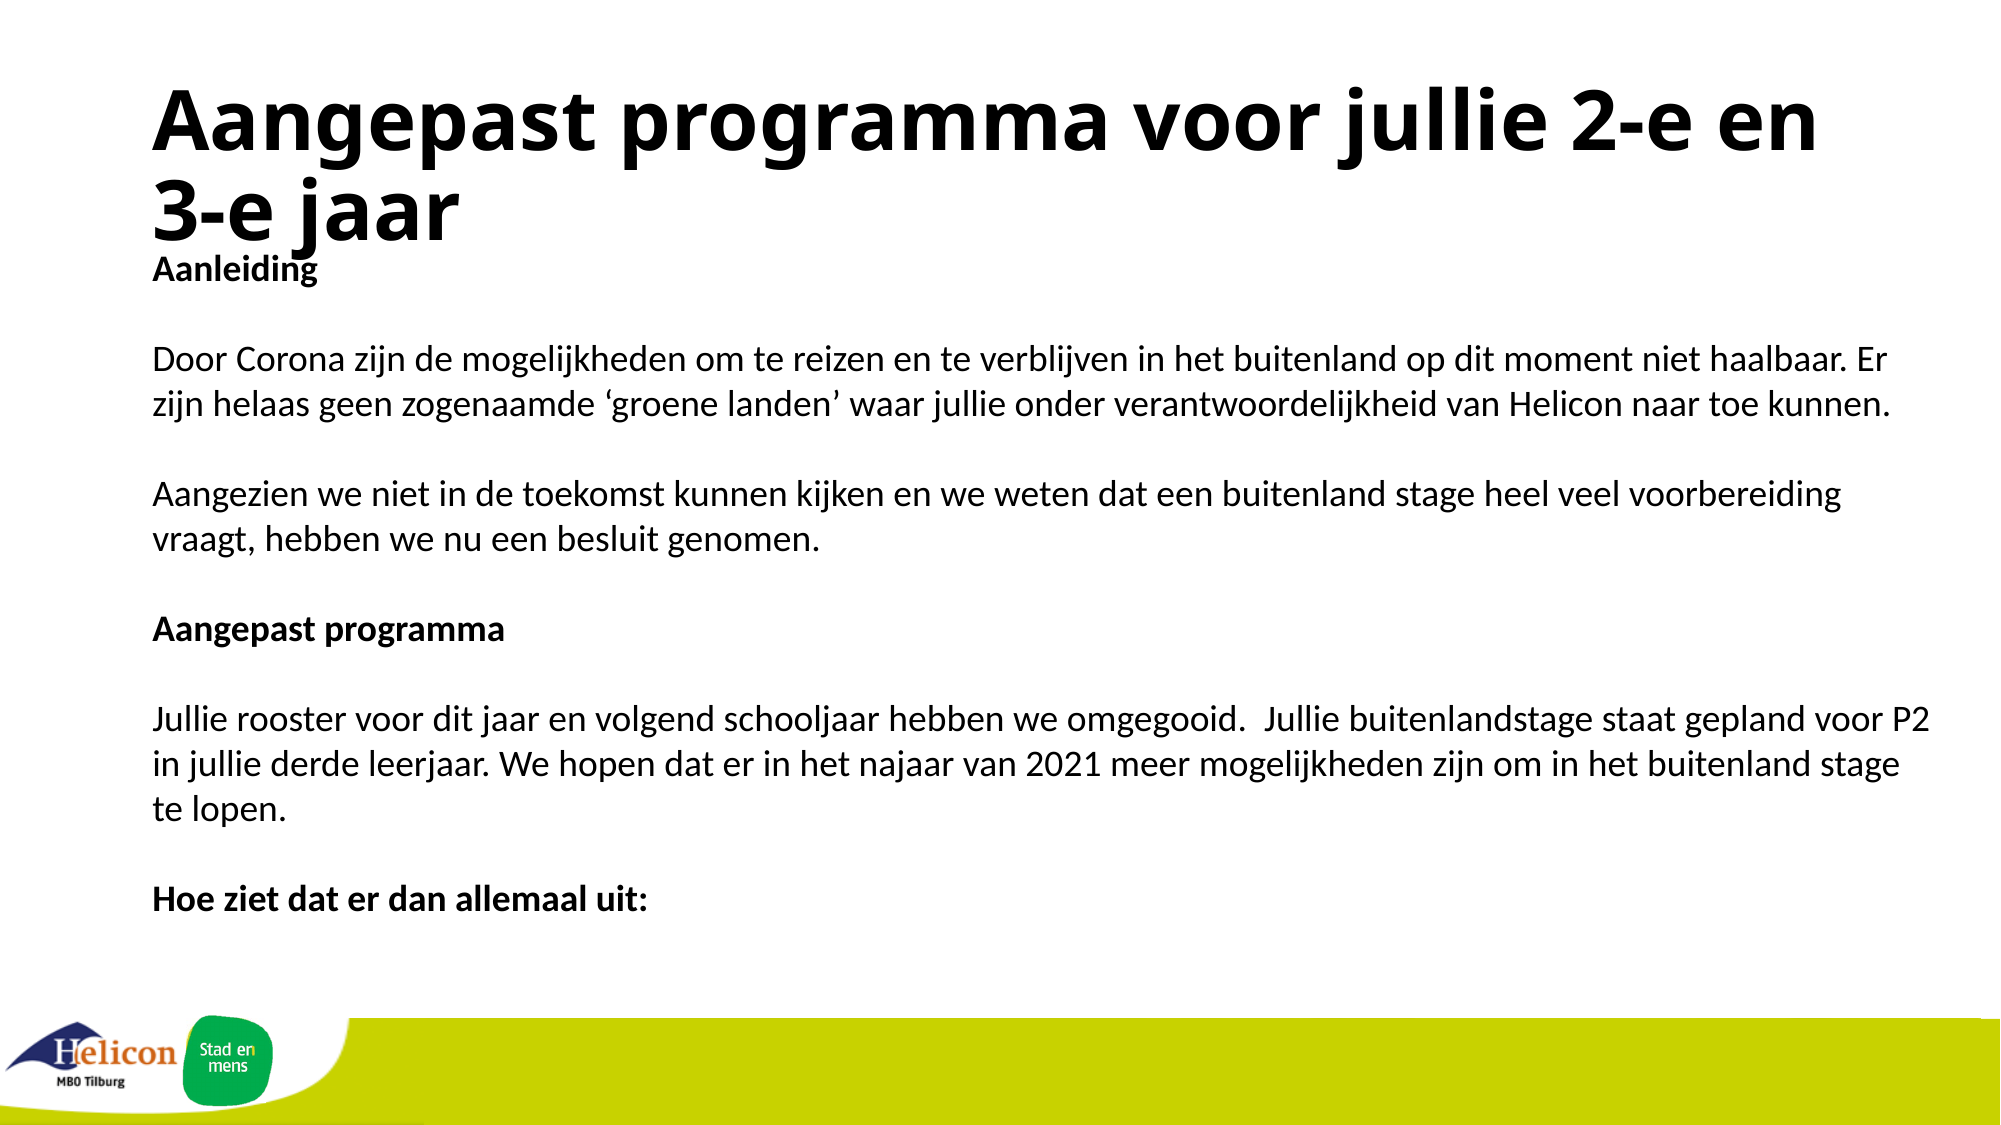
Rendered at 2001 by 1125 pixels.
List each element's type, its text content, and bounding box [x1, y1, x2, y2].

text_box Aanleiding Door Corona zijn de mogelijkheden om te reizen en te verblijven in het buitenland op dit moment niet haalbaar. Er zijn helaas geen zogenaamde ‘groene landen’ waar jullie onder verantwoordelijkheid van Helicon naar toe kunnen. Aangezien we niet in de toekomst kunnen kijken en we weten dat een buitenland stage heel veel voorbereiding vraagt, hebben we nu een besluit genomen. Aangepast programma Jullie rooster voor dit jaar en volgend schooljaar hebben we omgegooid. Jullie buitenlandstage staat gepland voor P2 in jullie derde leerjaar. We hopen dat er in het najaar van 2021 meer mogelijkheden zijn om in het buitenland stage te lopen. Hoe ziet dat er dan allemaal uit: [137, 236, 1954, 1017]
picture [0, 1017, 424, 1125]
title Aangepast programma voor jullie 2-e en 3-e jaar [137, 59, 1863, 236]
